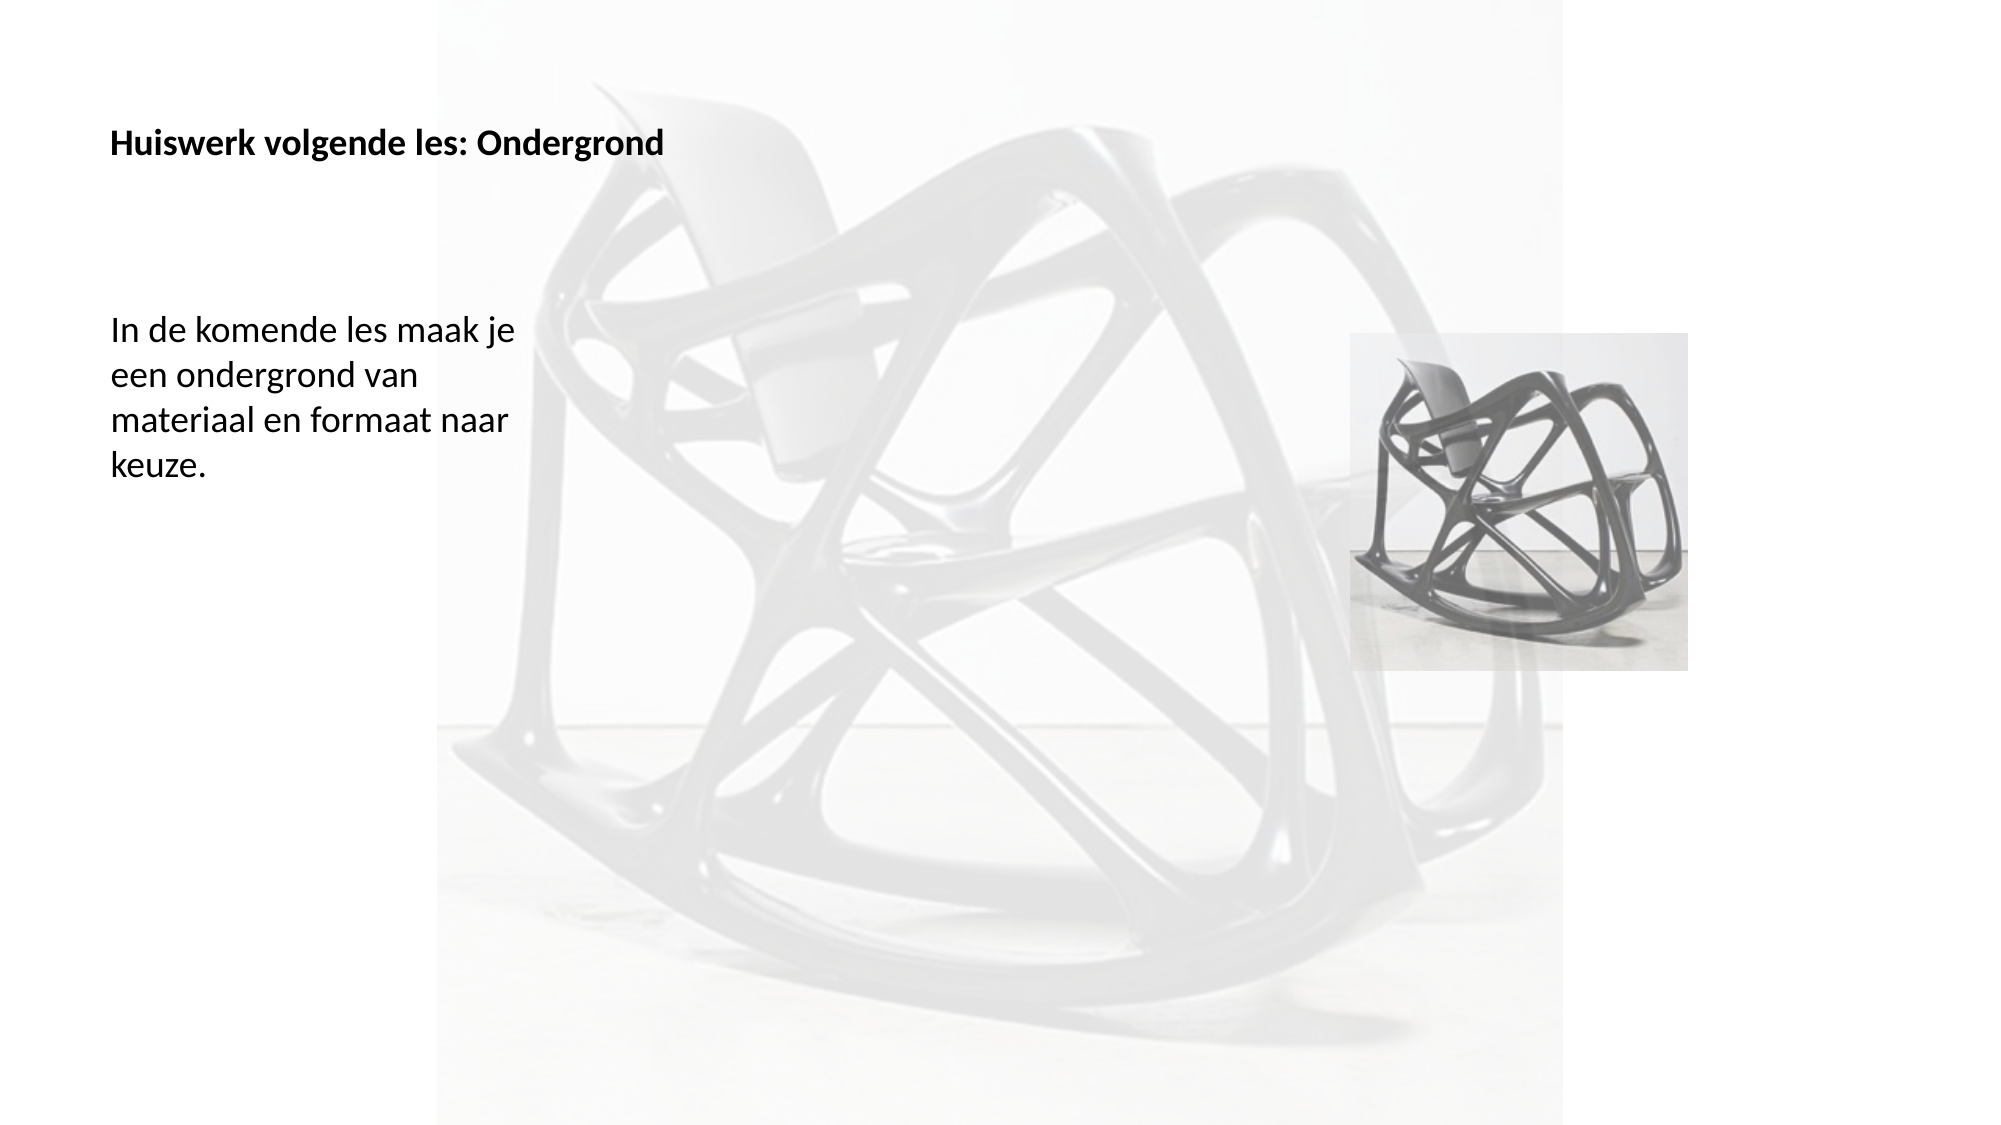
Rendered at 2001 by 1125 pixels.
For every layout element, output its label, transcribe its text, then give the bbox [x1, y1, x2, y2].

picture [437, 0, 1688, 1125]
text_box Huiswerk volgende les: Ondergrond [95, 110, 437, 171]
text_box In de komende les maak je een ondergrond van materiaal en formaat naar keuze. [95, 297, 437, 763]
